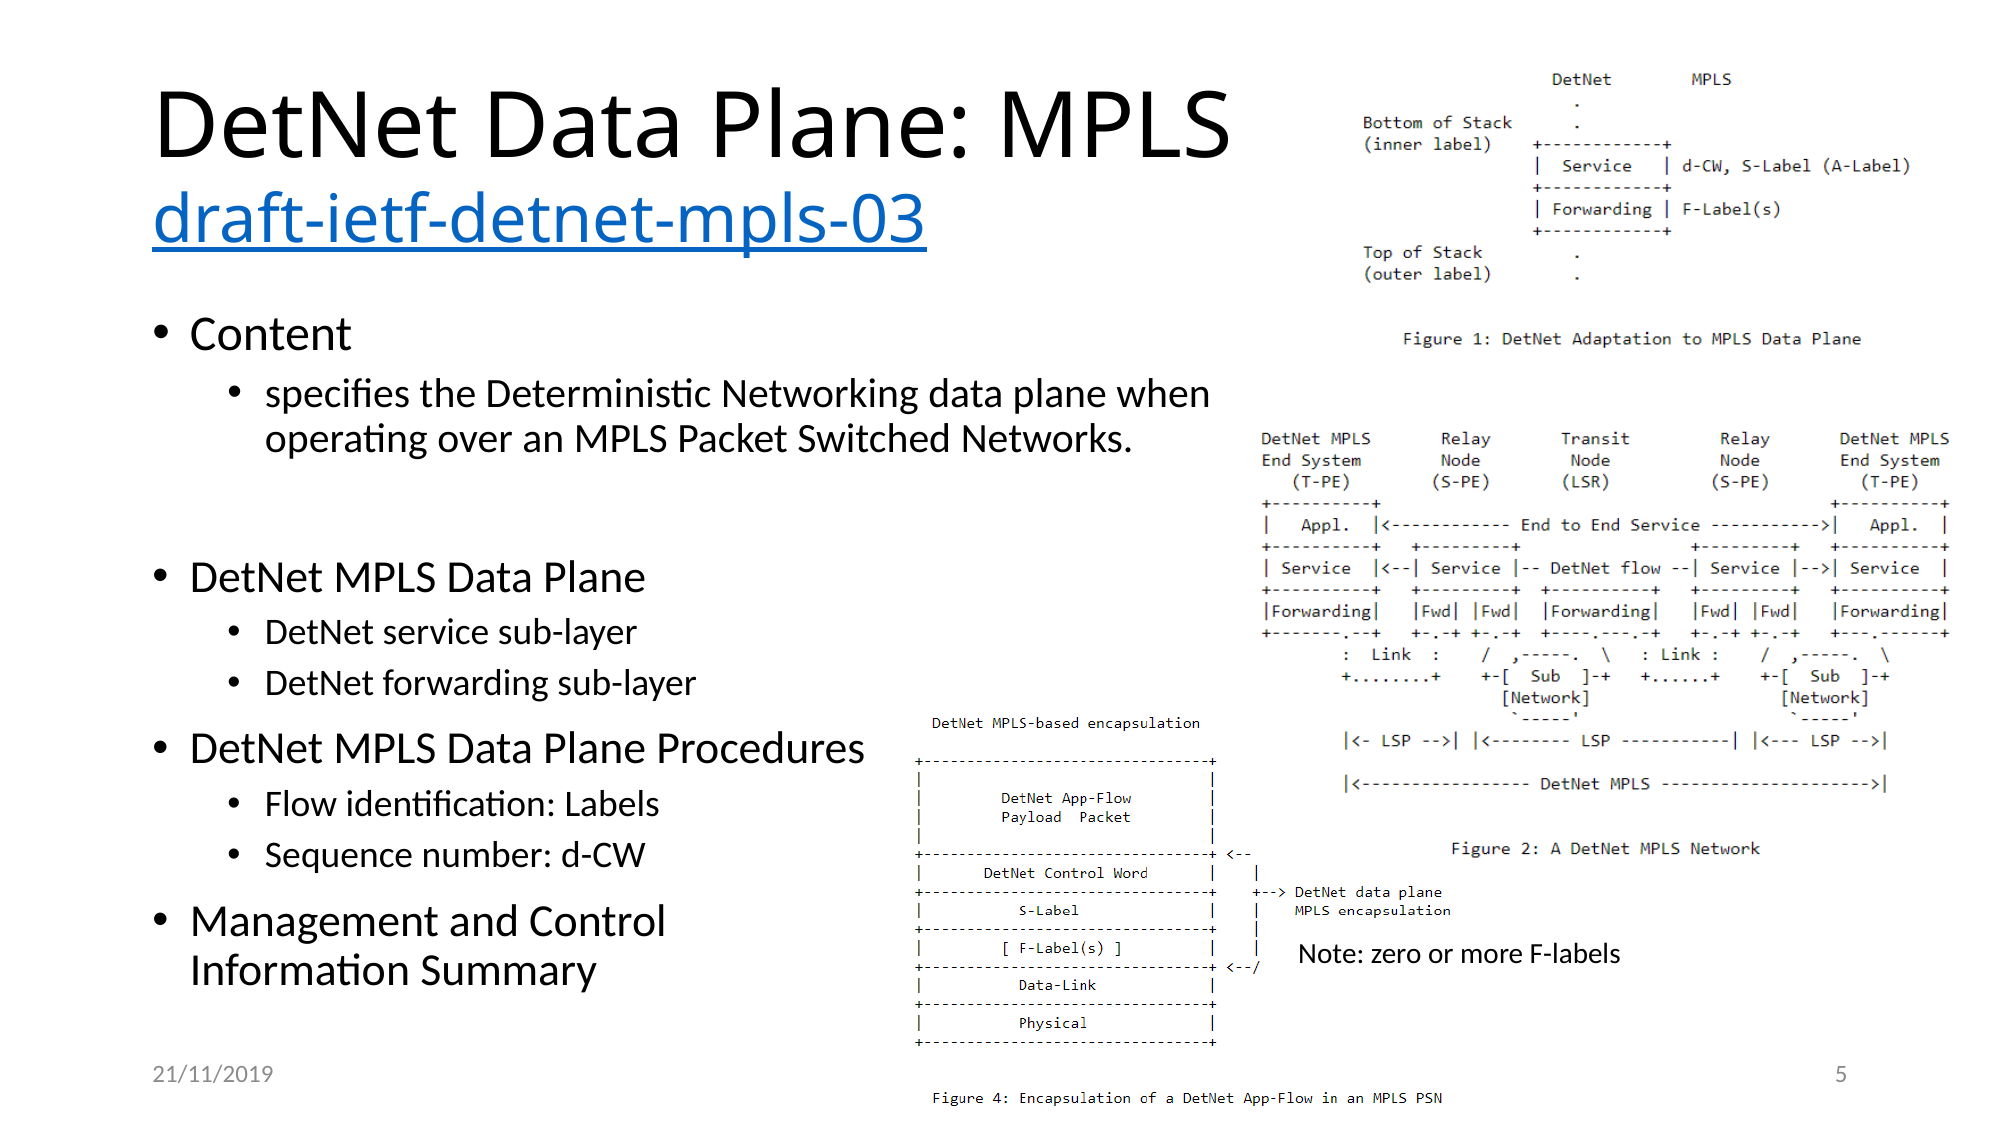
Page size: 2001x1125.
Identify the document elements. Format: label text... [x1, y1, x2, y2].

title DetNet Data Plane: MPLS draft-ietf-detnet-mpls-03 [137, 59, 1863, 278]
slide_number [137, 1042, 588, 1103]
picture [1354, 60, 1921, 357]
list Content specifies the Deterministic Networking data plane when operating over an MPLS Packet Switched Networks. DetNet MPLS Data Plane DetNet service sub-layer DetNet forwarding sub-layer DetNet MPLS Data Plane Procedures Flow identification: Labels Sequence number: d-CW Management and Control Information Summary [137, 299, 1863, 1014]
picture [898, 425, 1961, 1115]
text_box Note: zero or more F-labels [1458, 926, 1636, 977]
slide_number 5 [1458, 1042, 1863, 1103]
